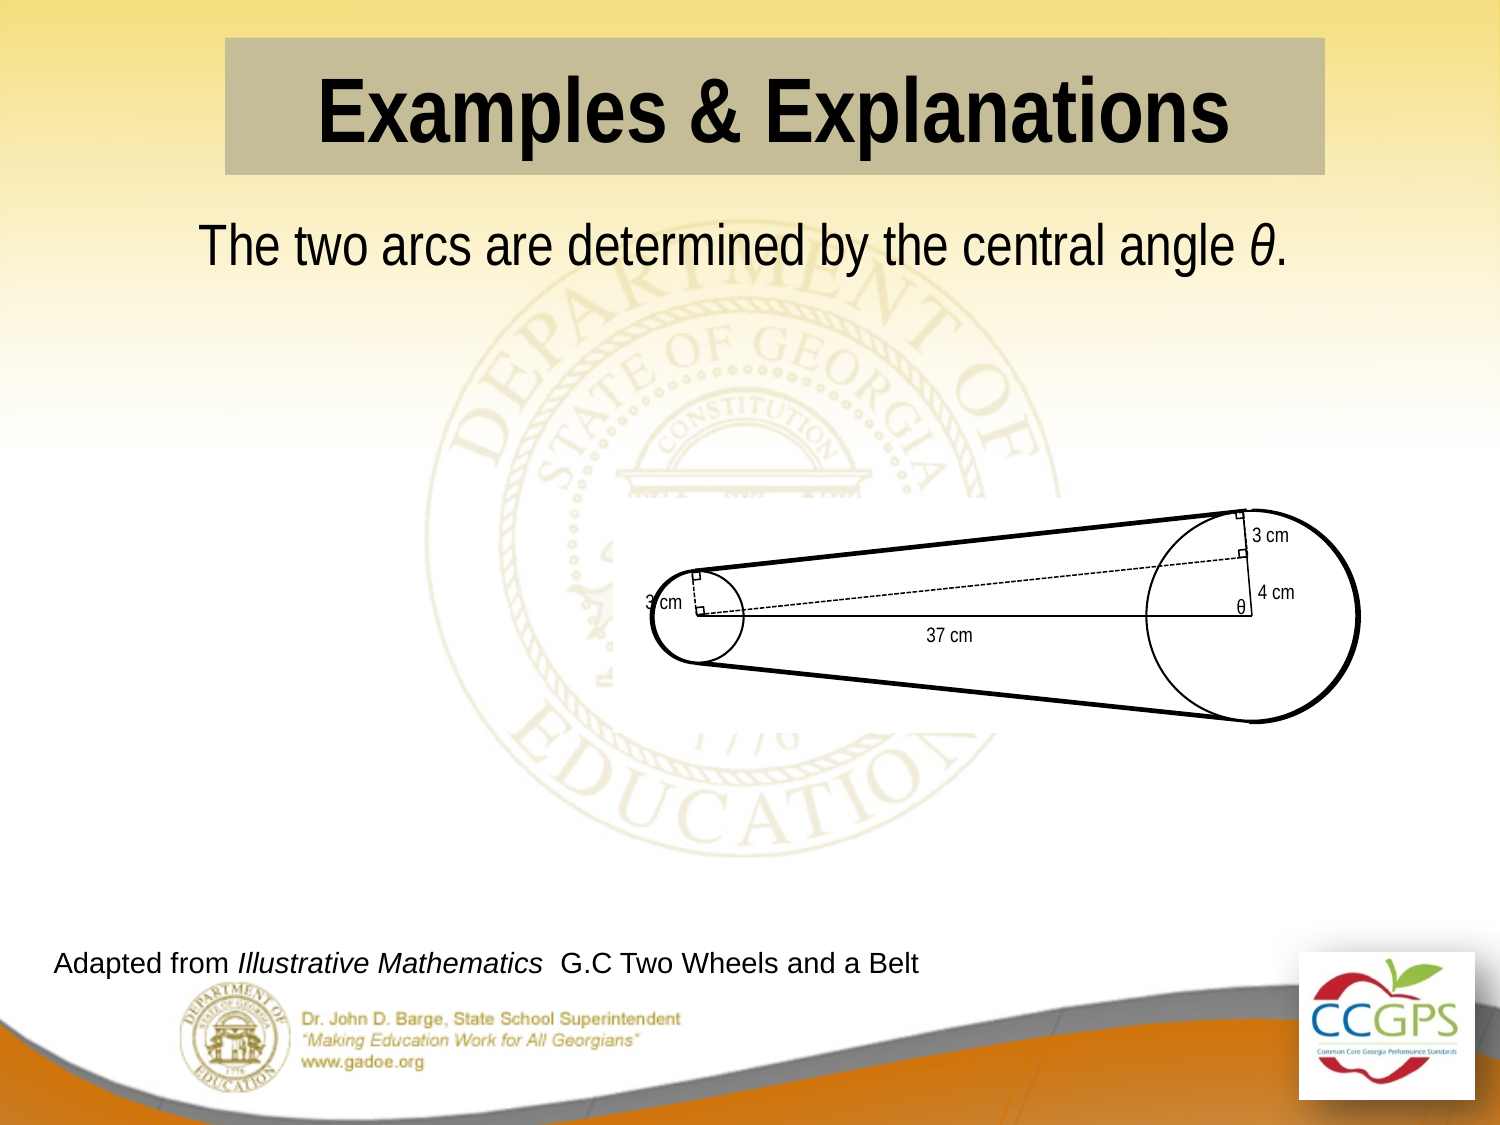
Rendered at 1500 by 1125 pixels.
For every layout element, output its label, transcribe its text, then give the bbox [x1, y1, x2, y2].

title Examples & Explanations [224, 37, 1326, 176]
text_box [614, 500, 1368, 731]
picture [0, 0, 1500, 1125]
subtitle The two arcs are determined by the central angle θ. [37, 199, 1451, 363]
text_box Adapted from Illustrative Mathematics G.C Two Wheels and a Belt [38, 937, 935, 988]
